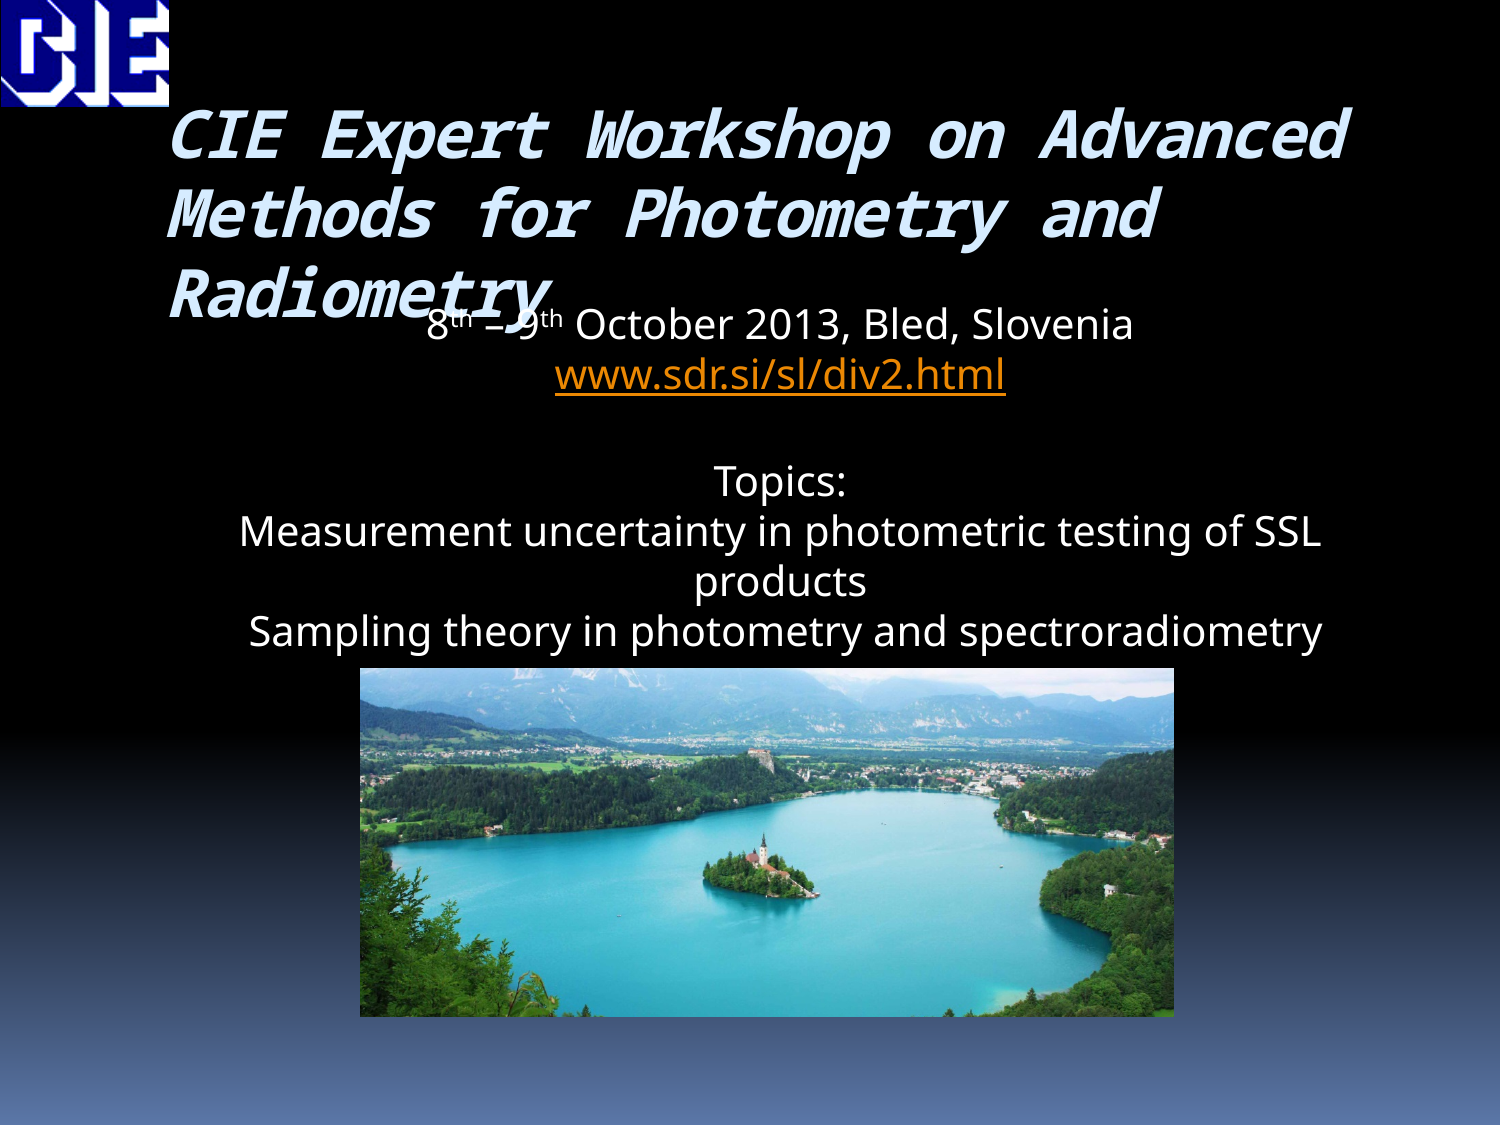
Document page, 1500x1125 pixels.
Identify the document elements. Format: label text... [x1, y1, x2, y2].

title CIE Expert Workshop on Advanced Methods for Photometry and Radiometry [150, 83, 1471, 234]
text_box 8th – 9th October 2013, Bled, Slovenia www.sdr.si/sl/div2.html Topics: Measurement uncertainty in photometric testing of SSL products Sampling theory in photometry and spectroradiometry [135, 290, 1425, 663]
picture [359, 668, 1175, 1018]
